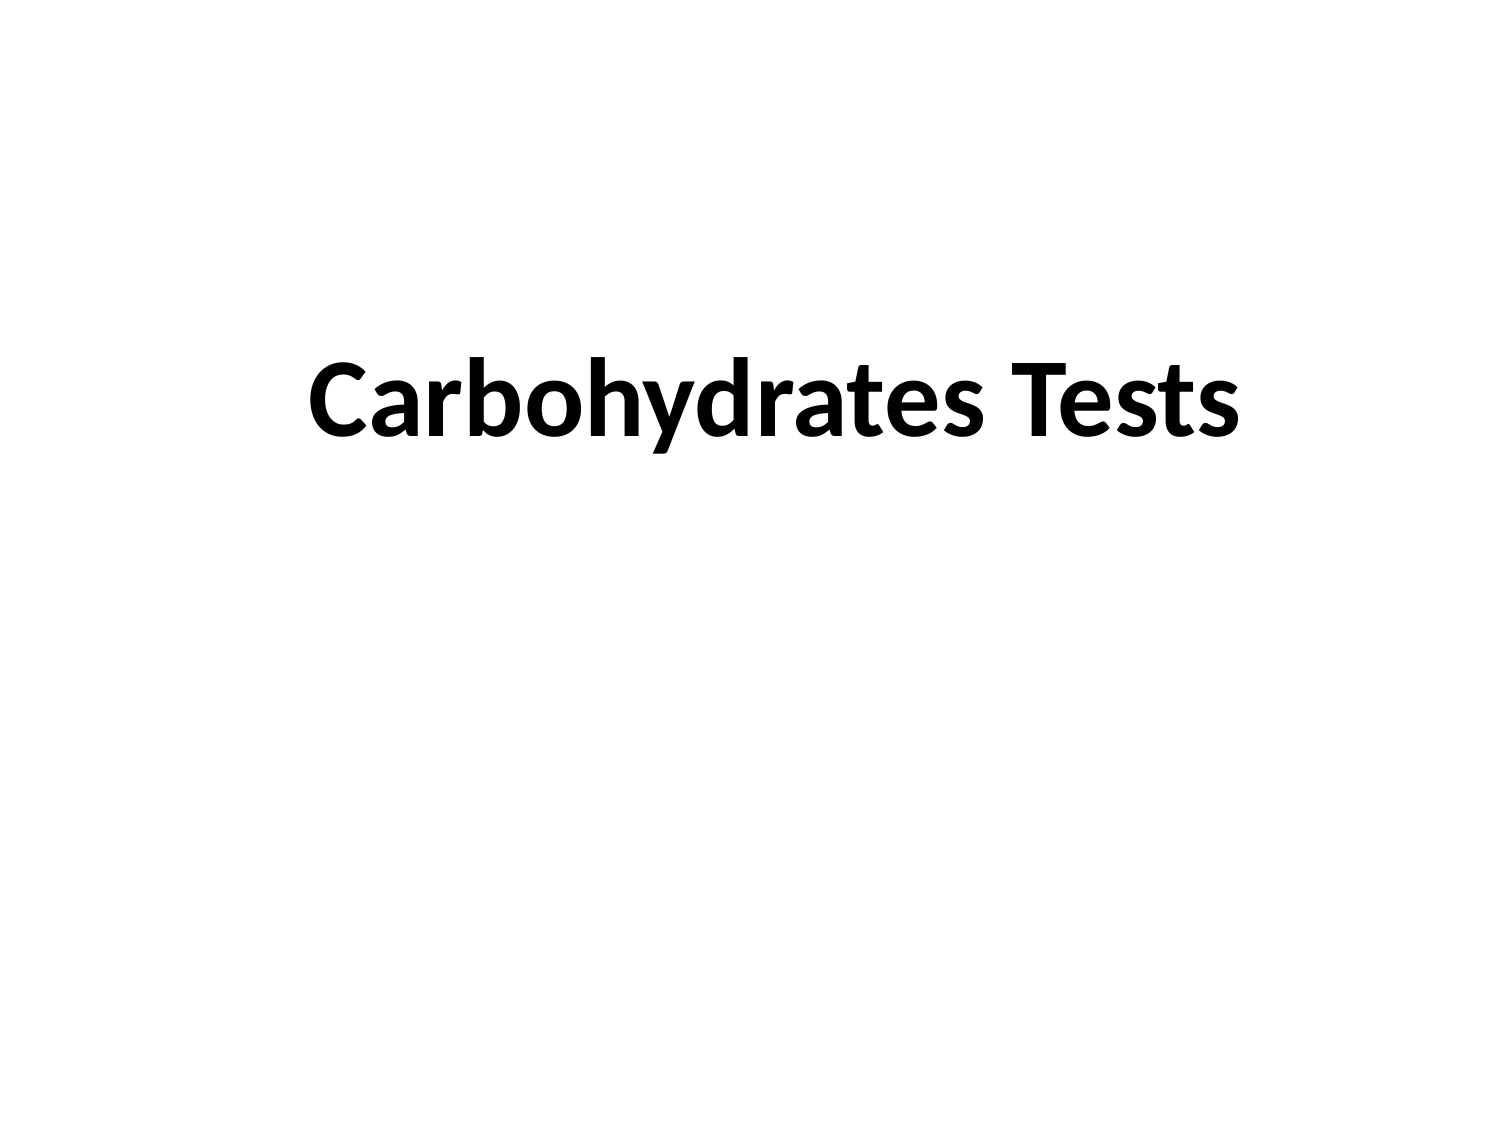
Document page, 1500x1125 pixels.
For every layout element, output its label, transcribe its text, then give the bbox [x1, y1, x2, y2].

text_box Carbohydrates Tests [294, 316, 1258, 467]
